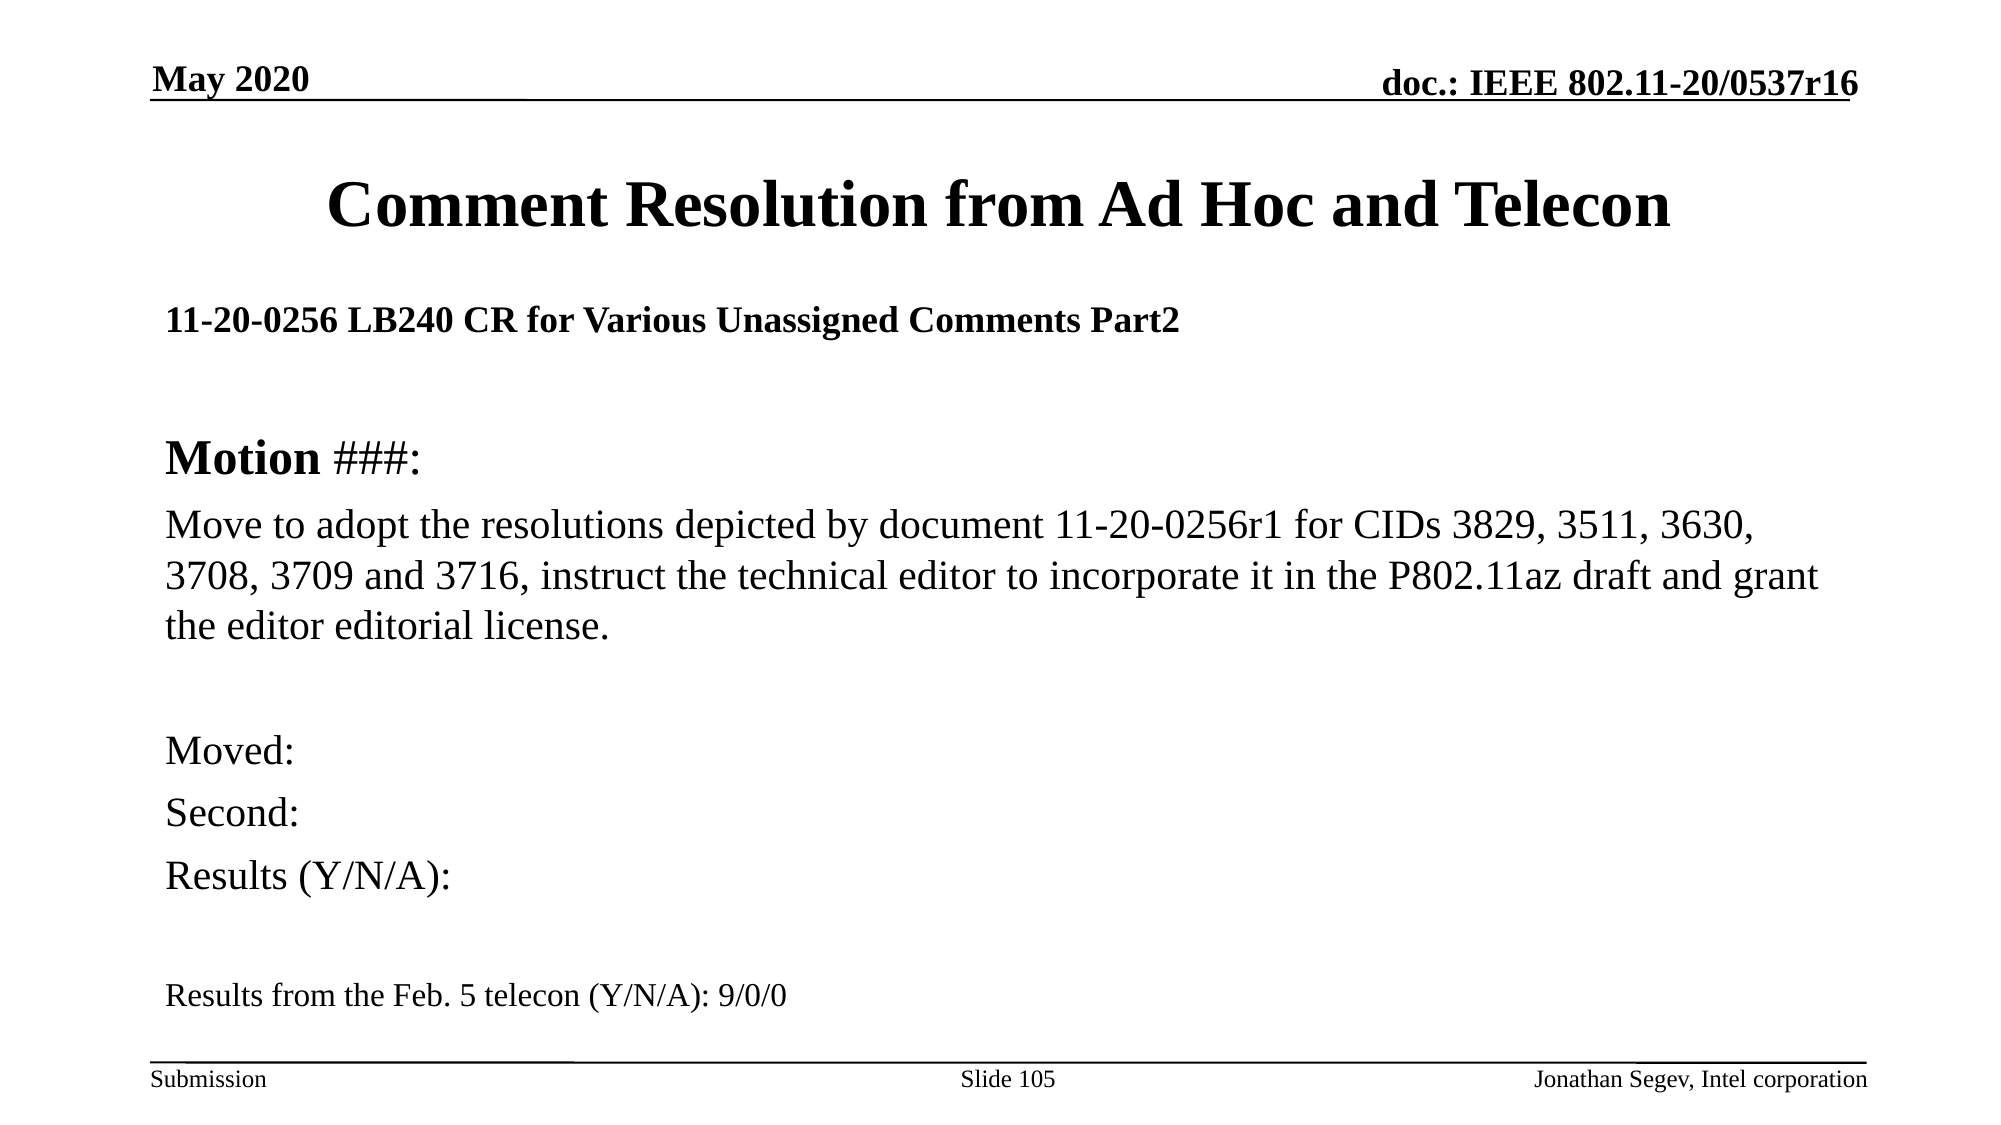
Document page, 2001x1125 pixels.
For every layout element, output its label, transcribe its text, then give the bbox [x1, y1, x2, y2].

list 11-20-0256 LB240 CR for Various Unassigned Comments Part2 Motion ###: Move to adopt the resolutions depicted by document 11-20-0256r1 for CIDs 3829, 3511, 3630, 3708, 3709 and 3716, instruct the technical editor to incorporate it in the P802.11az draft and grant the editor editorial license. Moved: Second: Results (Y/N/A): Results from the Feb. 5 telecon (Y/N/A): 9/0/0 [149, 286, 1850, 1000]
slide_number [152, 54, 563, 100]
slide_number Slide 105 [950, 1061, 1067, 1123]
footer Jonathan Segev, Intel corporation [1171, 1061, 1869, 1093]
title Comment Resolution from Ad Hoc and Telecon [149, 112, 1850, 286]
